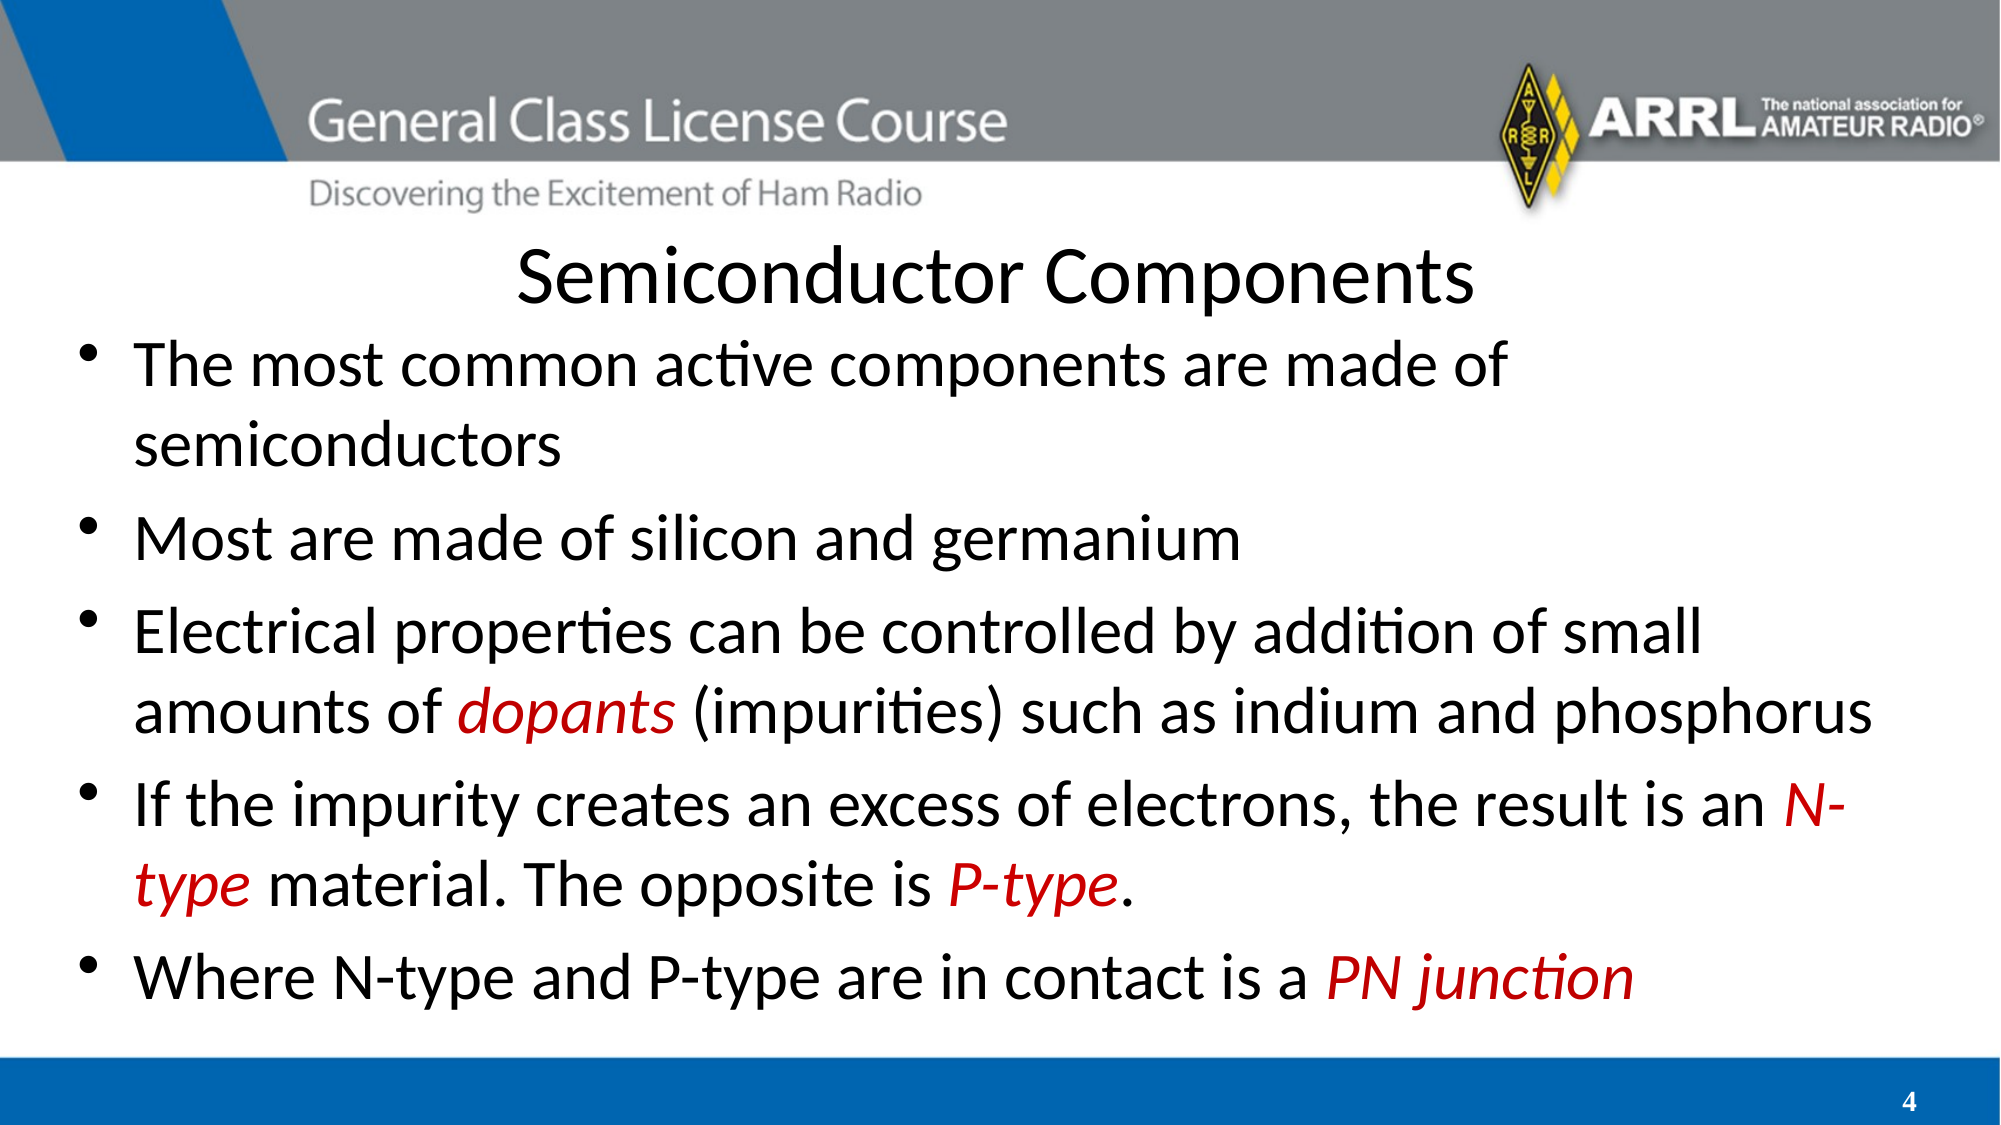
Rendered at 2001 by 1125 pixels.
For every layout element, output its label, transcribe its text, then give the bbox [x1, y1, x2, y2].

title Semiconductor Components [96, 212, 1897, 312]
list The most common active components are made of semiconductors Most are made of silicon and germanium Electrical properties can be controlled by addition of small amounts of dopants (impurities) such as indium and phosphorus If the impurity creates an excess of electrons, the result is an N-type material. The opposite is P-type. Where N-type and P-type are in contact is a PN junction [62, 312, 1913, 1031]
picture [0, 0, 2001, 1125]
